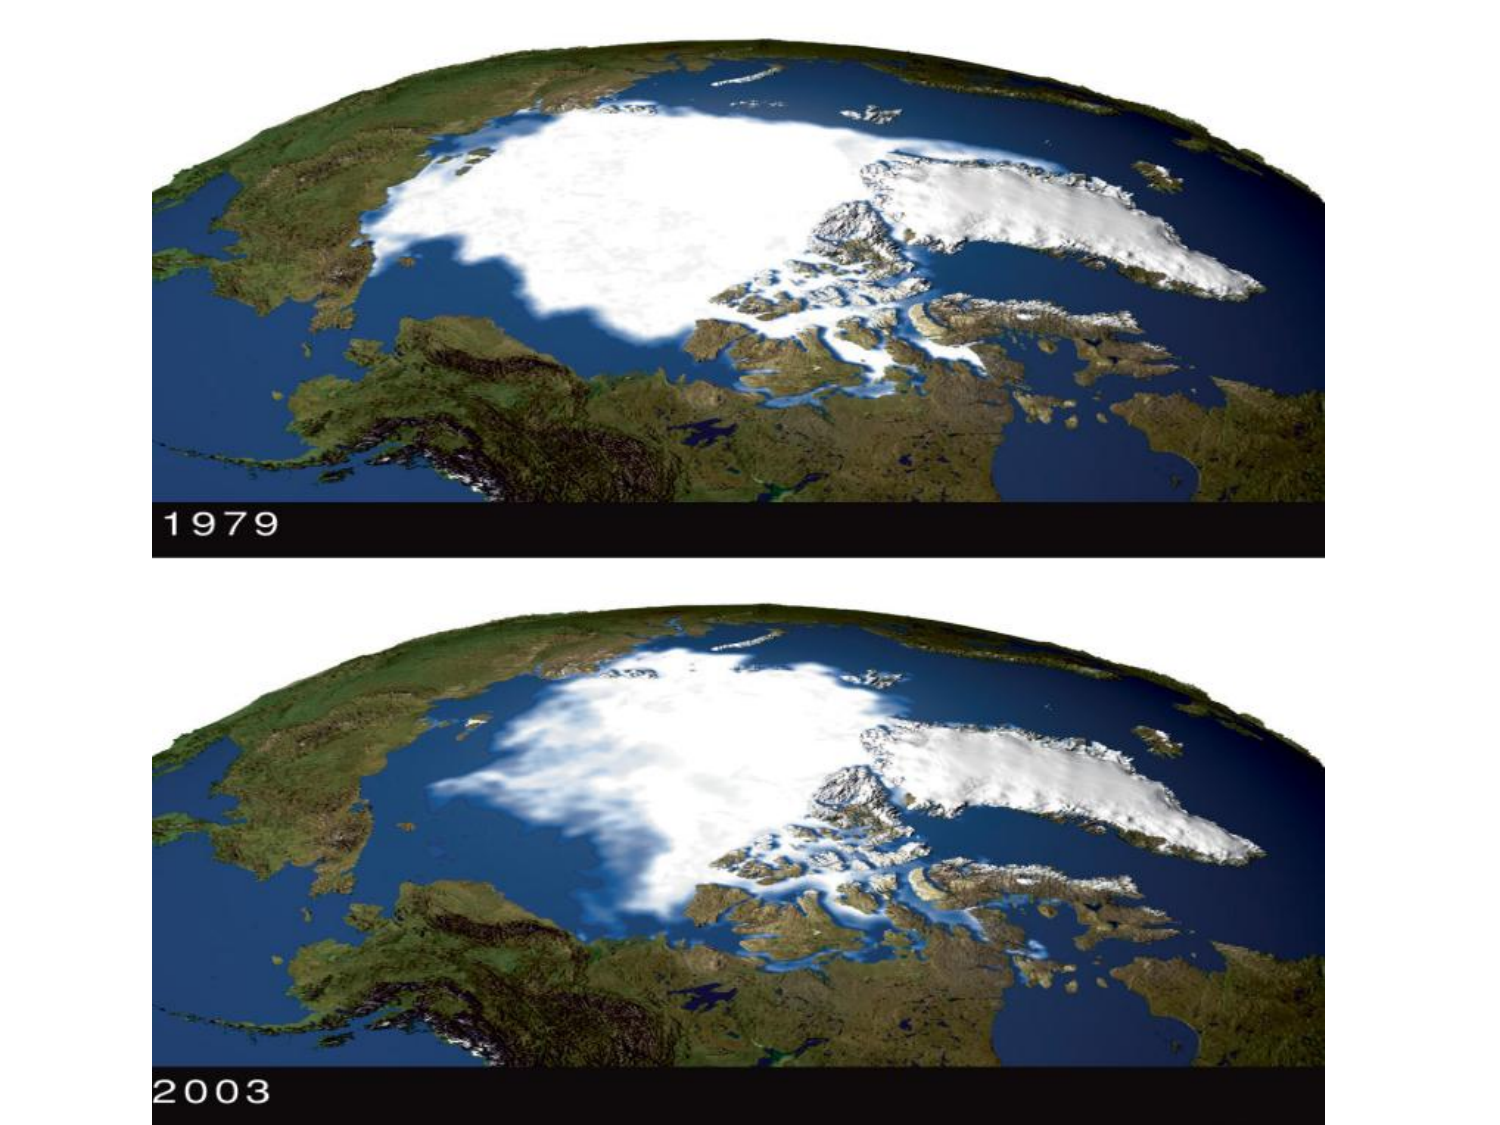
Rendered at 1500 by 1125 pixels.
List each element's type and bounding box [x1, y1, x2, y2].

picture [152, 0, 1325, 1125]
